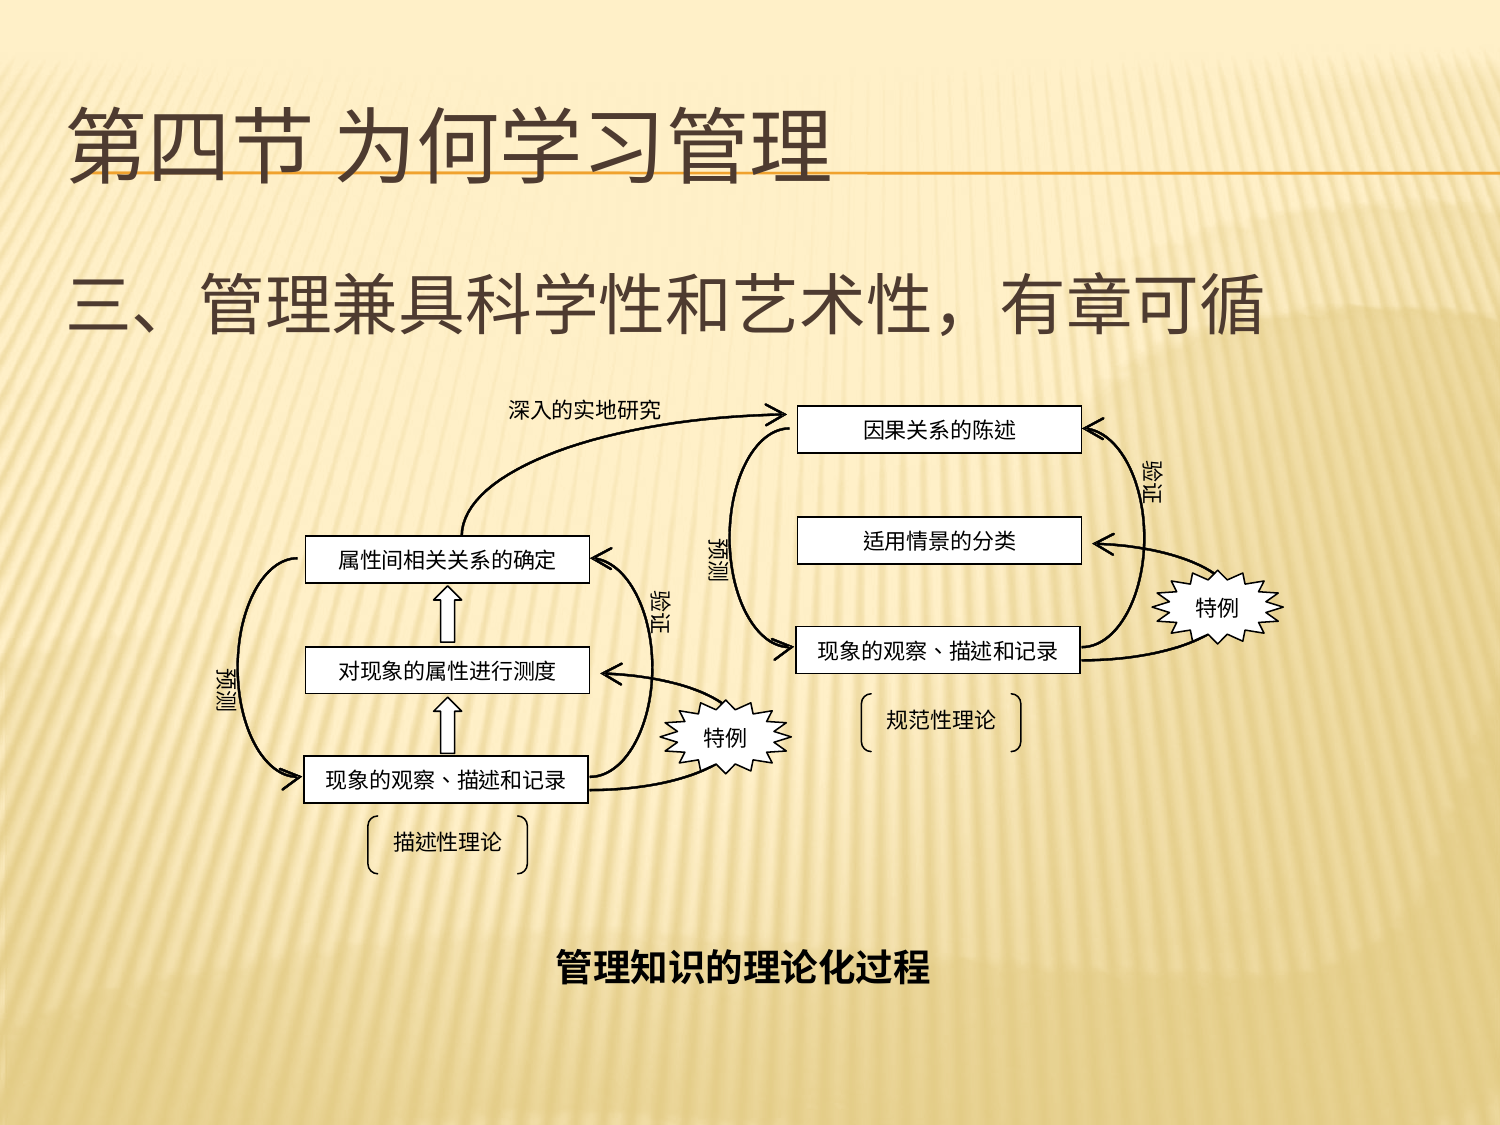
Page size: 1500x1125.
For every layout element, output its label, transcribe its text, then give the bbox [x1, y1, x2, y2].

text_box 管理知识的理论化过程 [540, 936, 946, 997]
list 三、管理兼具科学性和艺术性，有章可循 [49, 254, 1476, 998]
title 第四节 为何学习管理 [50, 75, 1475, 213]
picture [198, 386, 1288, 876]
